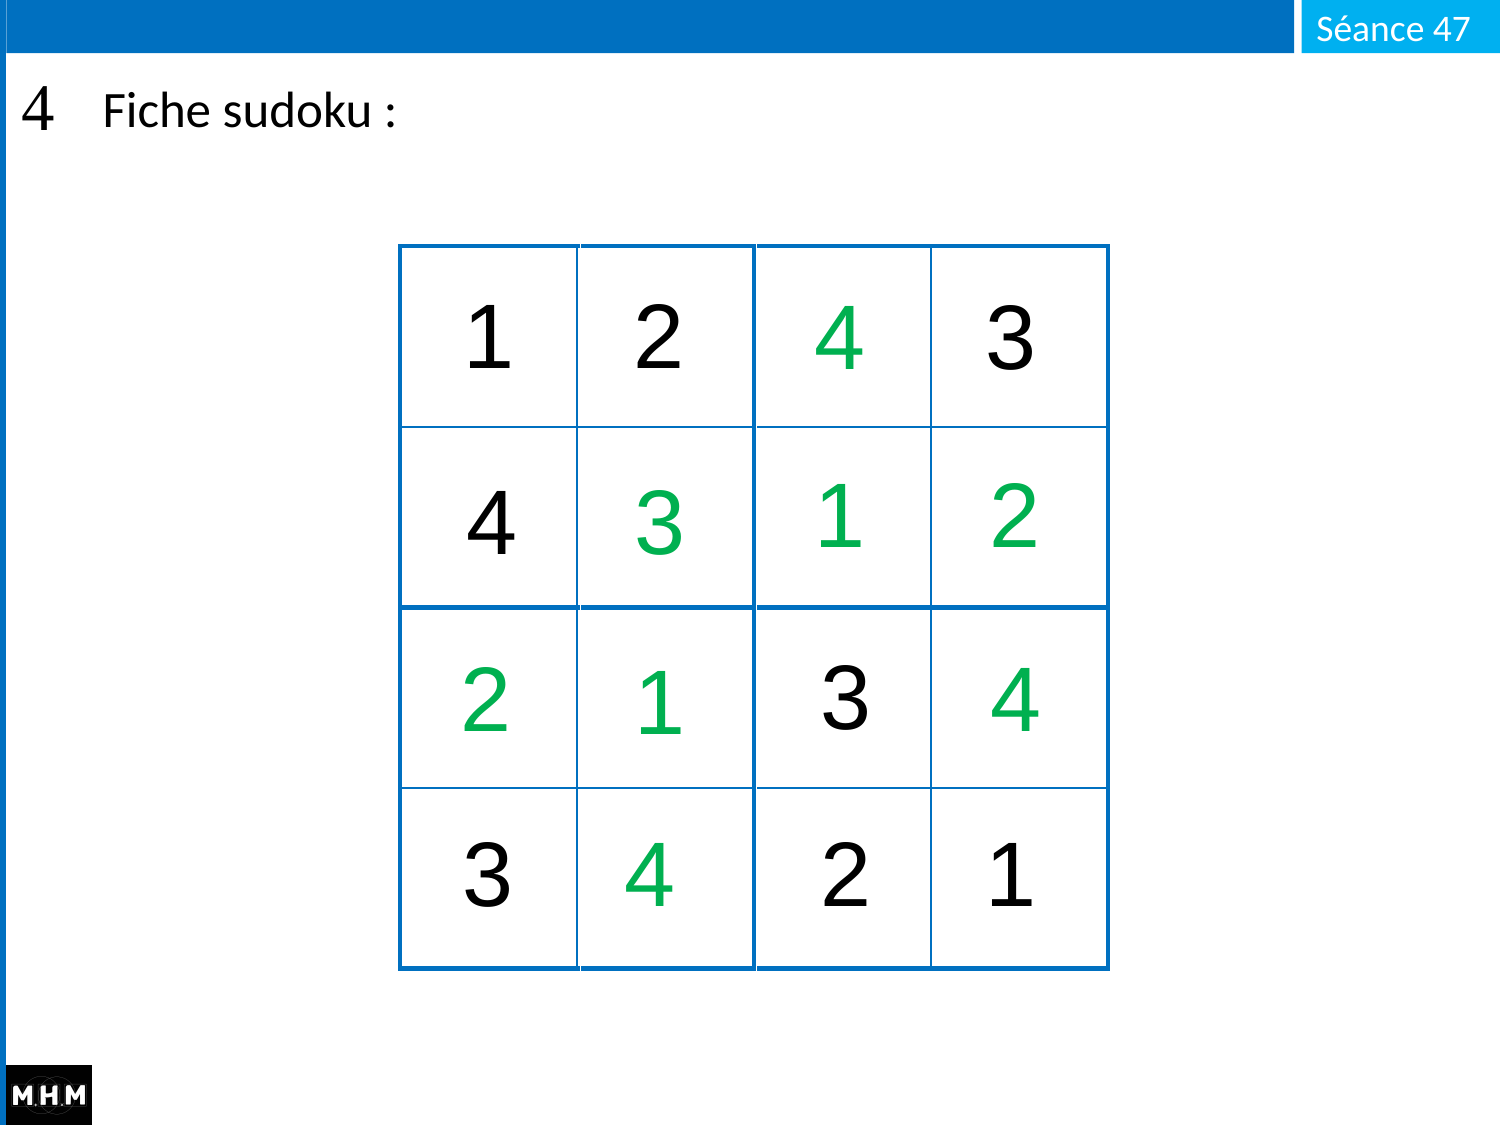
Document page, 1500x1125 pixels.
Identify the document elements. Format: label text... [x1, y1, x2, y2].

title Fiche sudoku : [87, 38, 1382, 146]
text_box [397, 243, 1343, 1018]
picture [6, 1065, 92, 1125]
